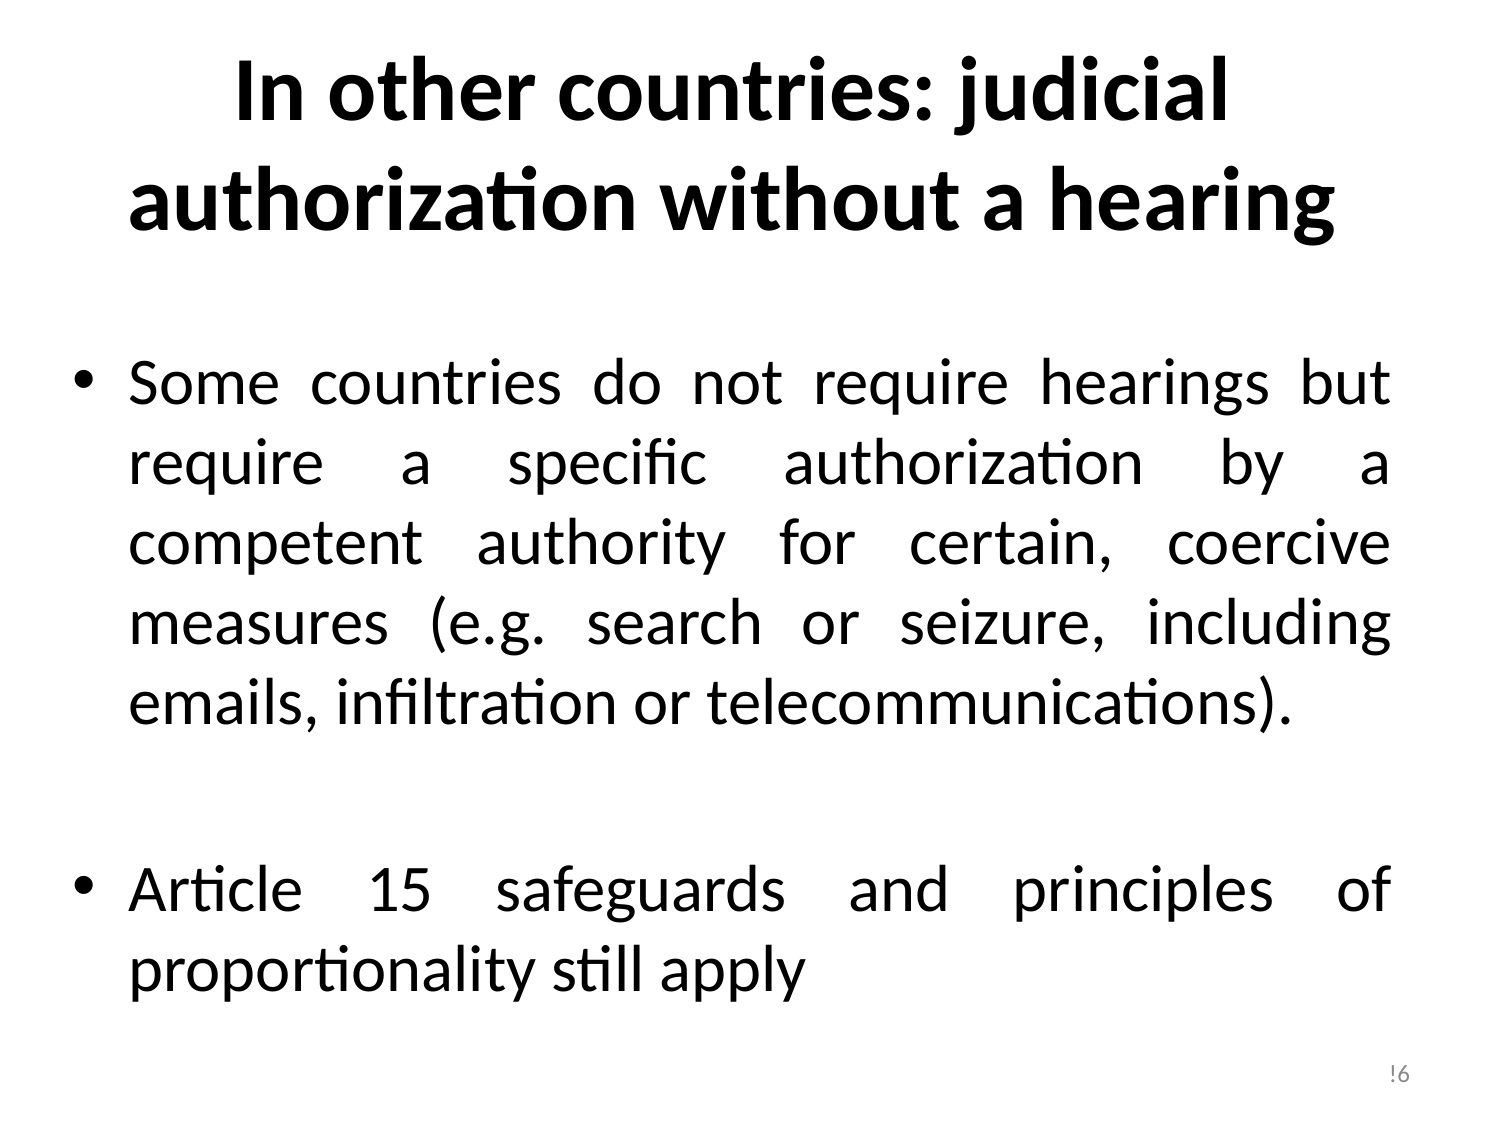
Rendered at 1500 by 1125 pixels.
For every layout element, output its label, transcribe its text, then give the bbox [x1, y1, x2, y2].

slide_number !6 [1074, 1042, 1425, 1103]
text_box Some countries do not require hearings but require a specific authorization by a competent authority for certain, coercive measures (e.g. search or seizure, including emails, infiltration or telecommunications). Article 15 safeguards and principles of proportionality still apply [57, 330, 1408, 1072]
title In other countries: judicial authorization without a hearing [57, 62, 1408, 216]
